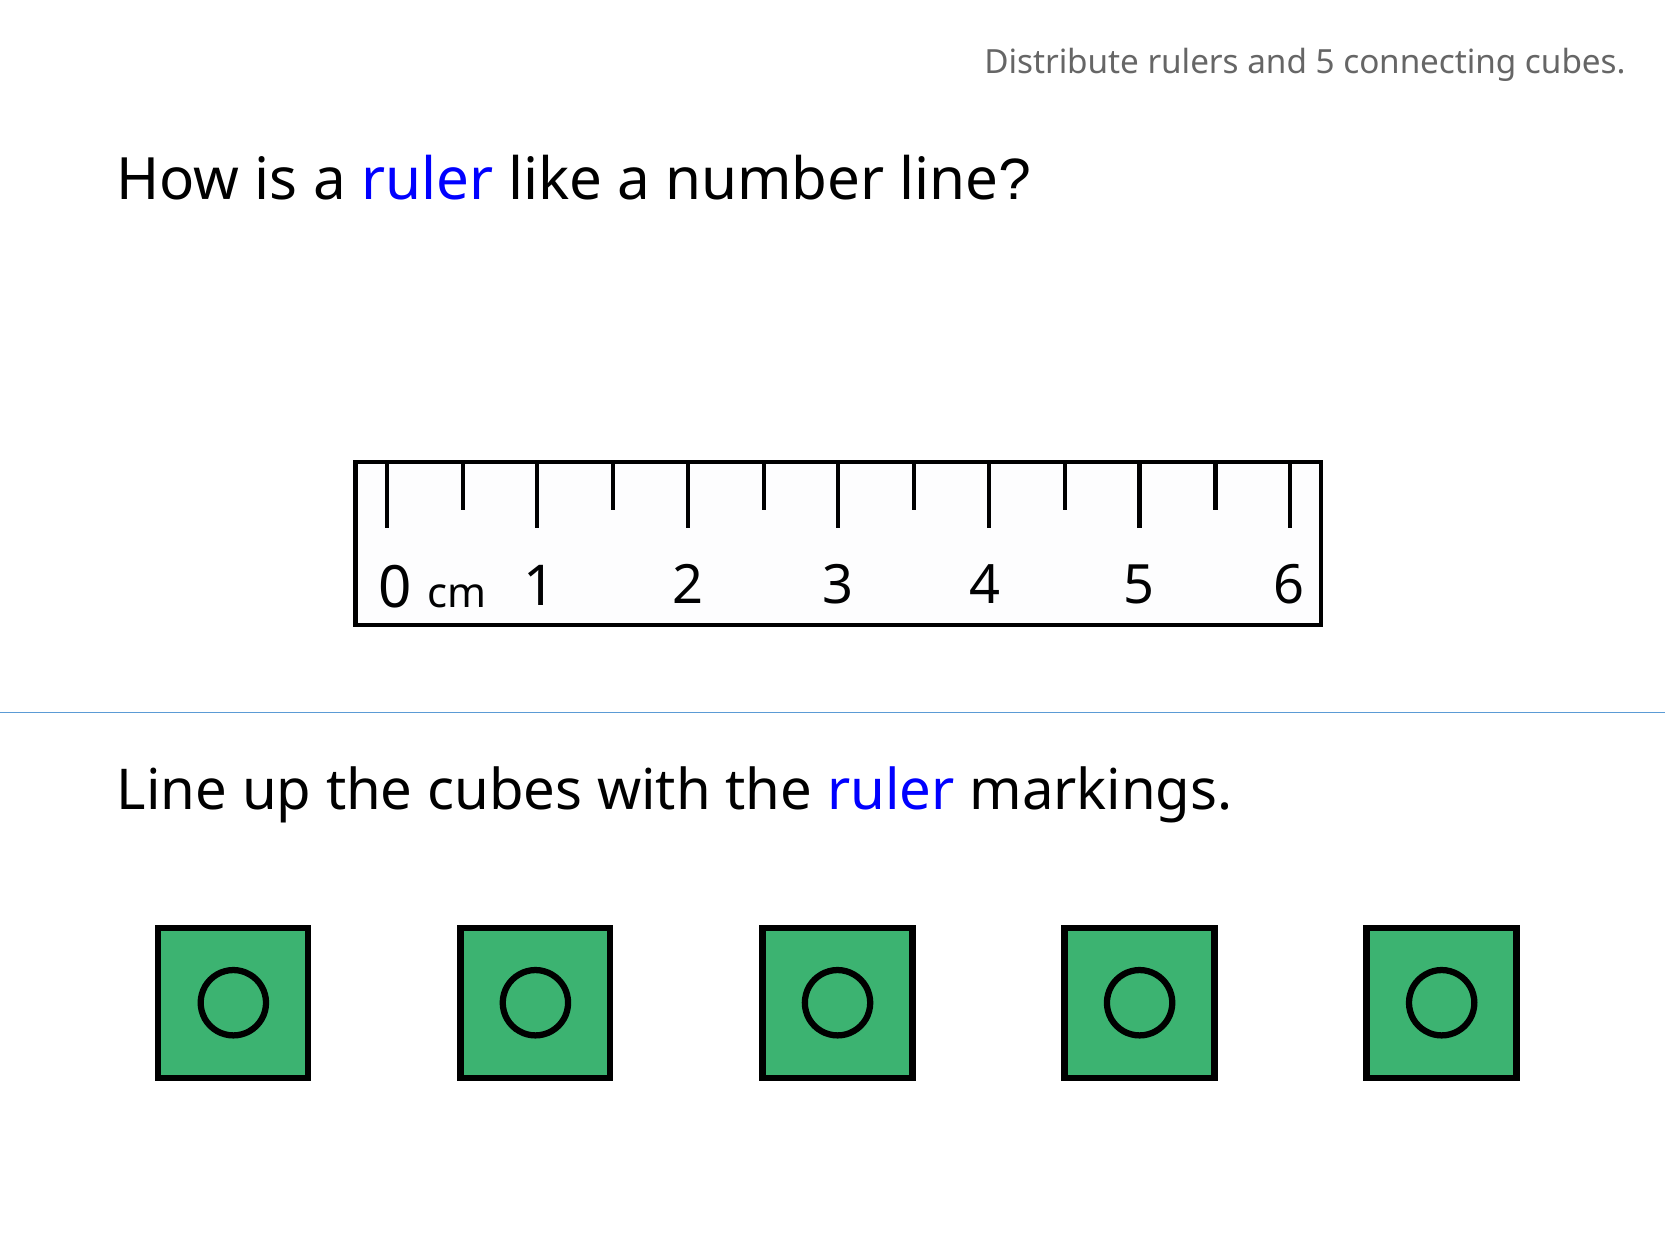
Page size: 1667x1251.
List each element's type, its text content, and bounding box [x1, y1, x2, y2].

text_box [1366, 927, 1517, 1078]
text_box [335, 462, 1321, 625]
text_box How is a ruler like a number line? [102, 133, 1053, 219]
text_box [460, 927, 611, 1078]
text_box Distribute rulers and 5 connecting cubes. [182, 33, 1642, 88]
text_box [762, 927, 913, 1078]
text_box Line up the cubes with the ruler markings. [102, 745, 1663, 829]
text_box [1064, 927, 1215, 1078]
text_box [158, 927, 309, 1078]
